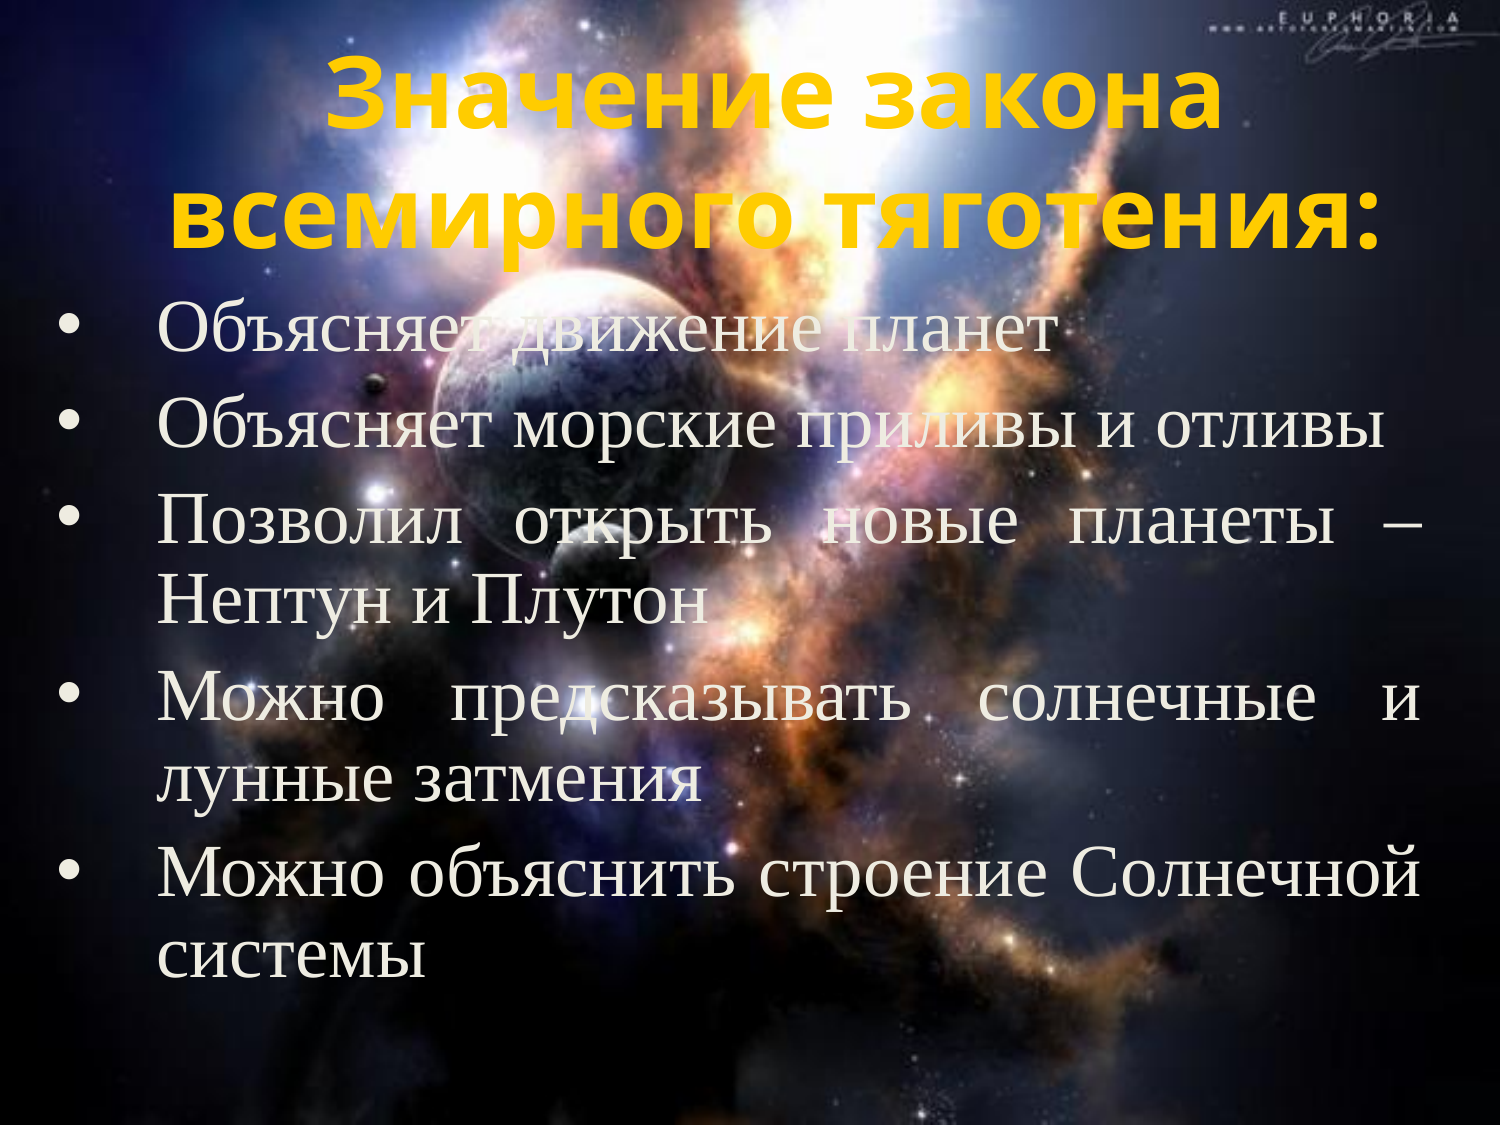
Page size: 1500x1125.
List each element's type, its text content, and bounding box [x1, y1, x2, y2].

list Объясняет движение планет Объясняет морские приливы и отливы Позволил открыть новые планеты – Нептун и Плутон Можно предсказывать солнечные и лунные затмения Можно объяснить строение Солнечной системы [41, 278, 1439, 1022]
title Значение закона всемирного тяготения: [100, 54, 1451, 243]
picture [0, 0, 1500, 1125]
